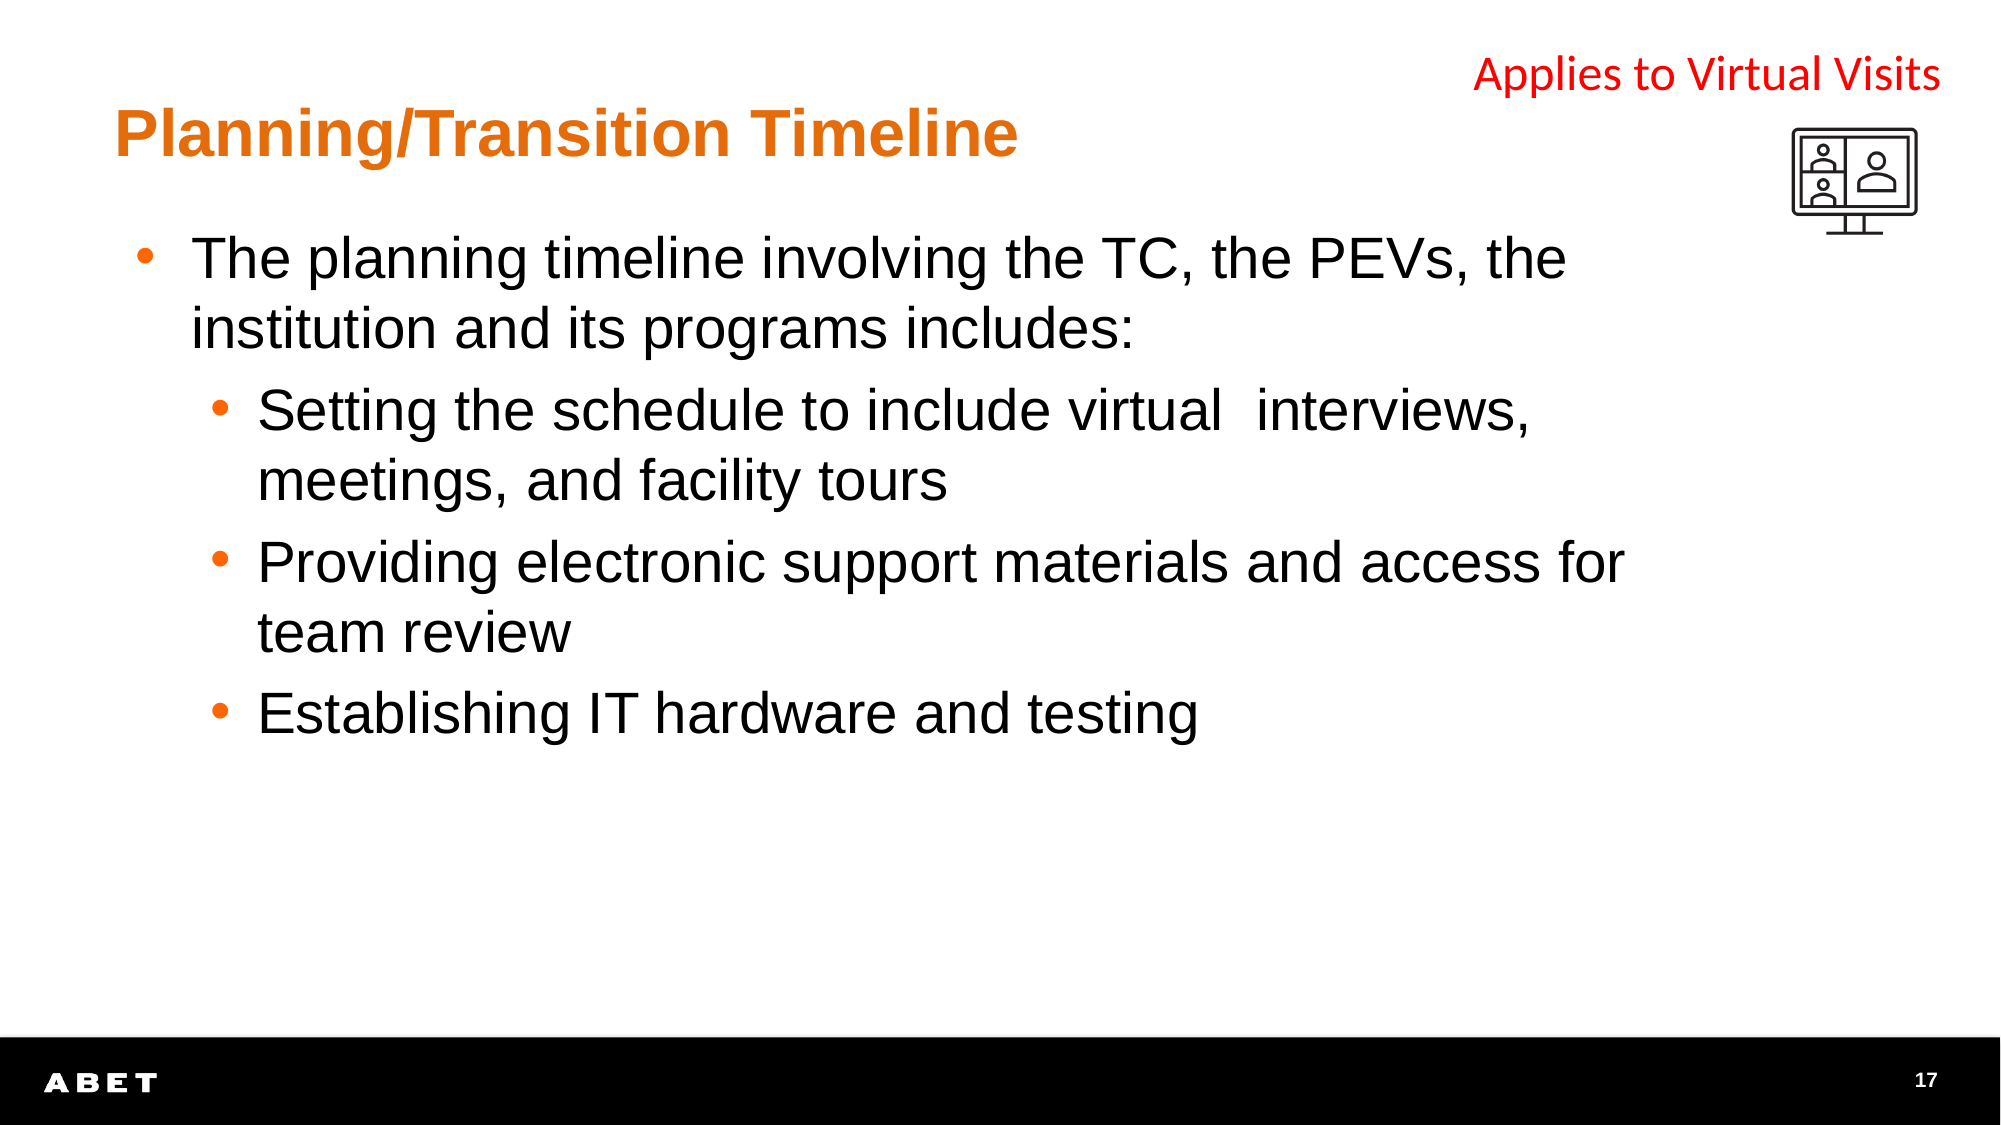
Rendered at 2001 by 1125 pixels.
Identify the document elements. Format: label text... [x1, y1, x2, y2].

text_box Applies to Virtual Visits [1458, 32, 1957, 108]
picture [1779, 103, 1930, 255]
picture [16, 1052, 184, 1113]
list The planning timeline involving the TC, the PEVs, the institution and its programs includes: Setting the schedule to include virtual interviews, meetings, and facility tours Providing electronic support materials and access for team review Establishing IT hardware and testing [120, 213, 1650, 919]
title Planning/Transition Timeline [99, 82, 1774, 213]
